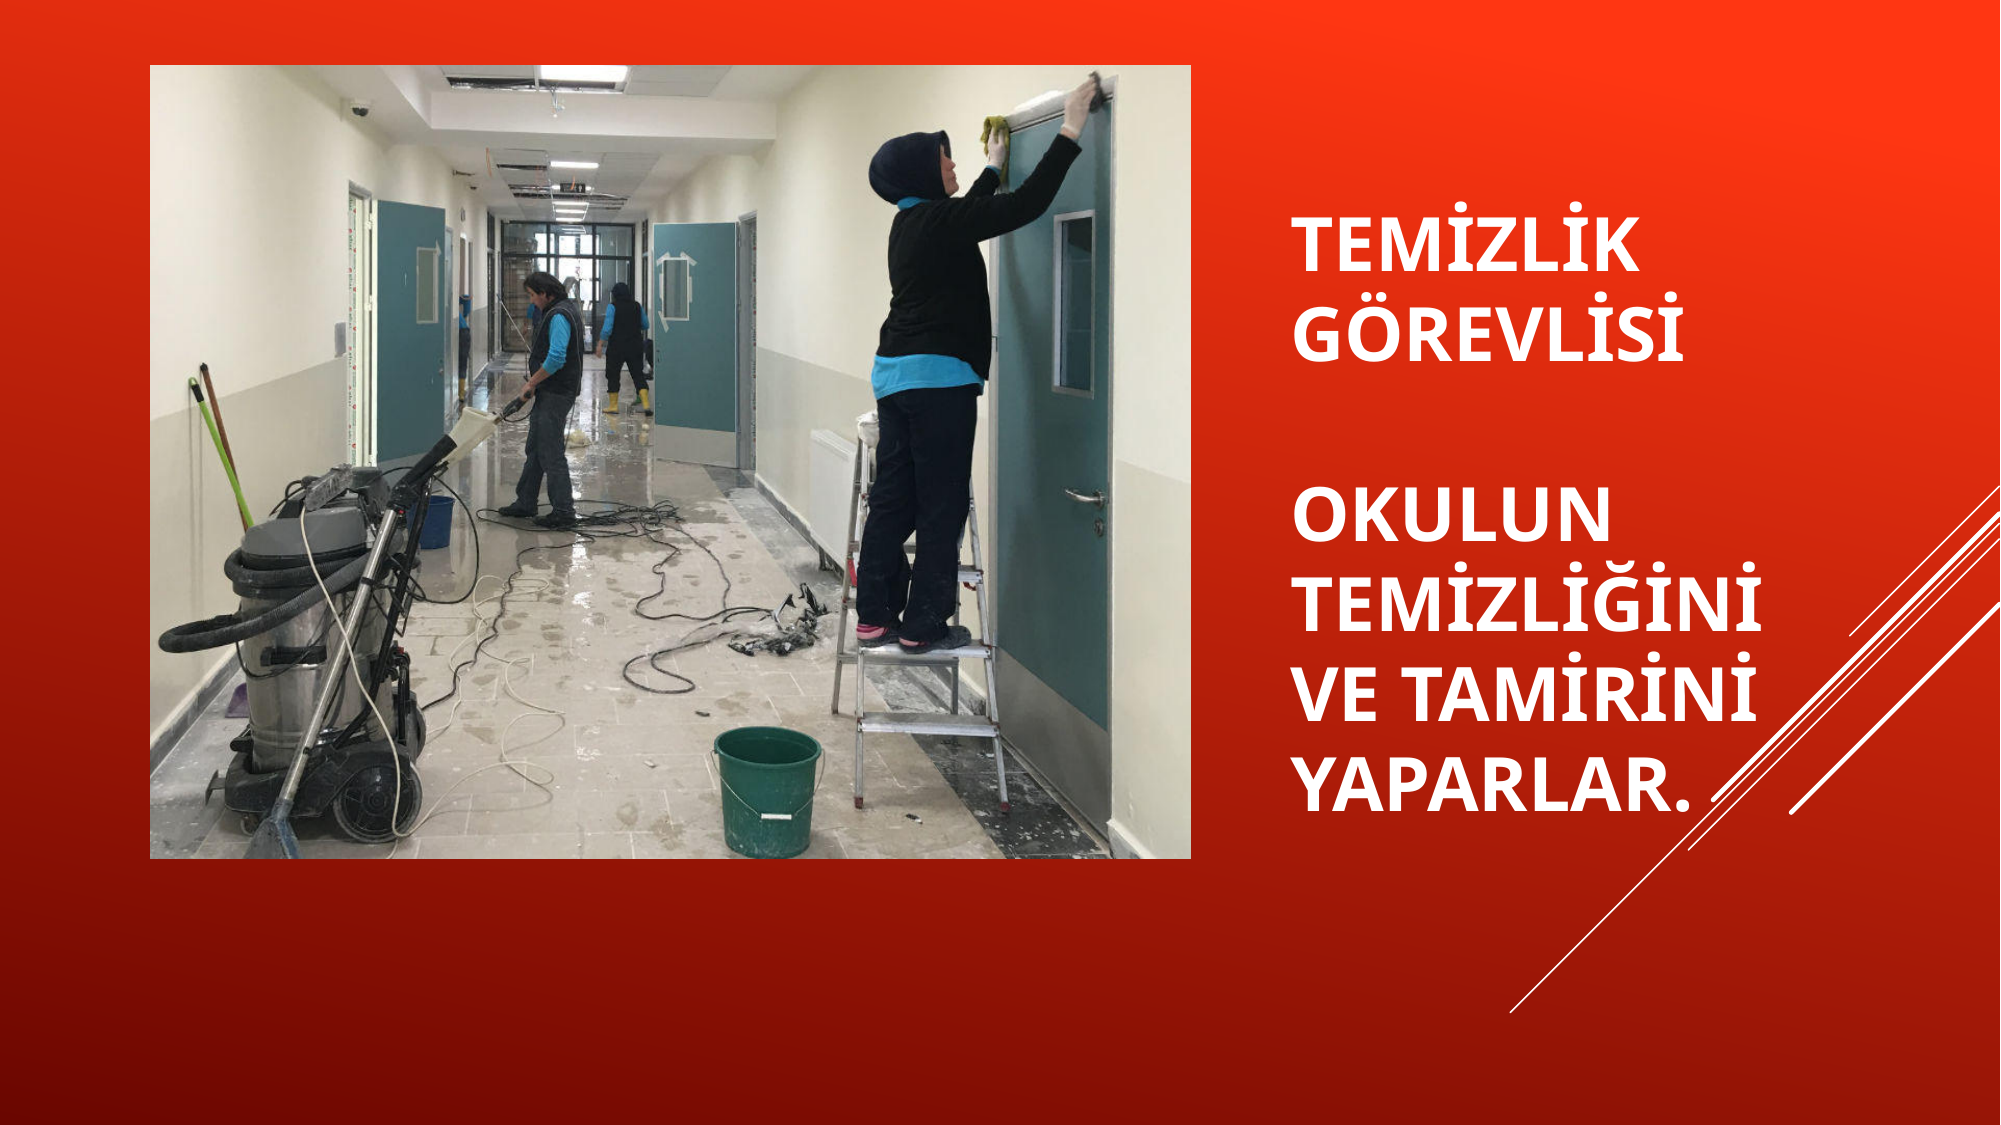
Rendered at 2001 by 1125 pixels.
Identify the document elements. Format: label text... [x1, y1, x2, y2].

picture [150, 65, 1191, 860]
title TEMİZLİK GÖREVLİSİ OKULUN TEMİZLİĞİNİ VE TAMİRİNİ YAPARLAR. [1275, 163, 1837, 860]
